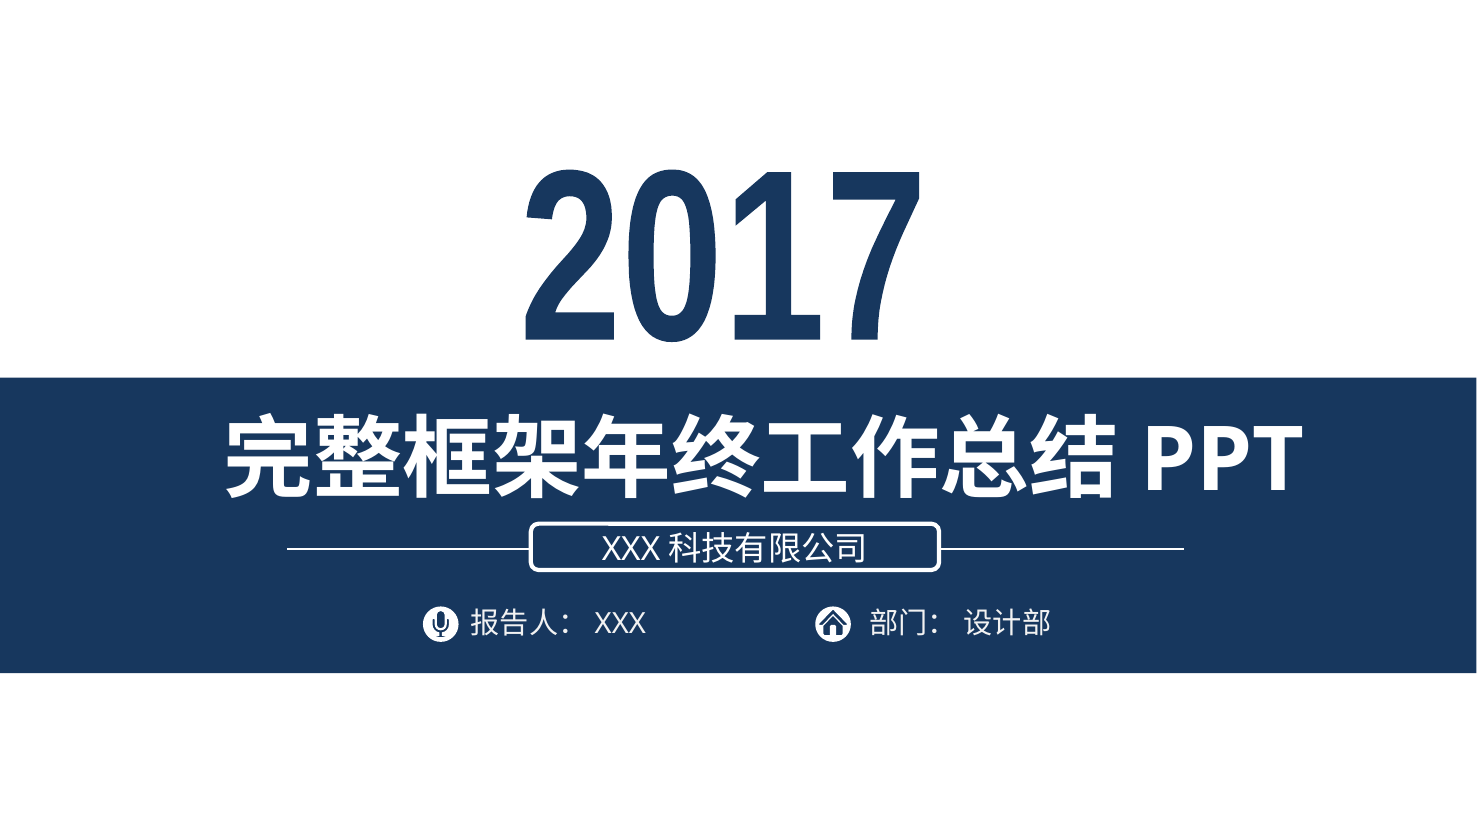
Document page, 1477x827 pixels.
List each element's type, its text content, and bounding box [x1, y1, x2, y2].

text_box [0, 376, 1477, 675]
text_box [815, 606, 851, 642]
text_box [422, 606, 459, 642]
text_box XXX科技有限公司 [528, 521, 942, 548]
text_box 报告人：XXX [459, 598, 666, 645]
text_box XXX科技有限公司 [528, 558, 942, 573]
text_box 完整框架年终工作总结PPT [171, 393, 1358, 517]
text_box 部门： 设计部 [858, 598, 1063, 645]
